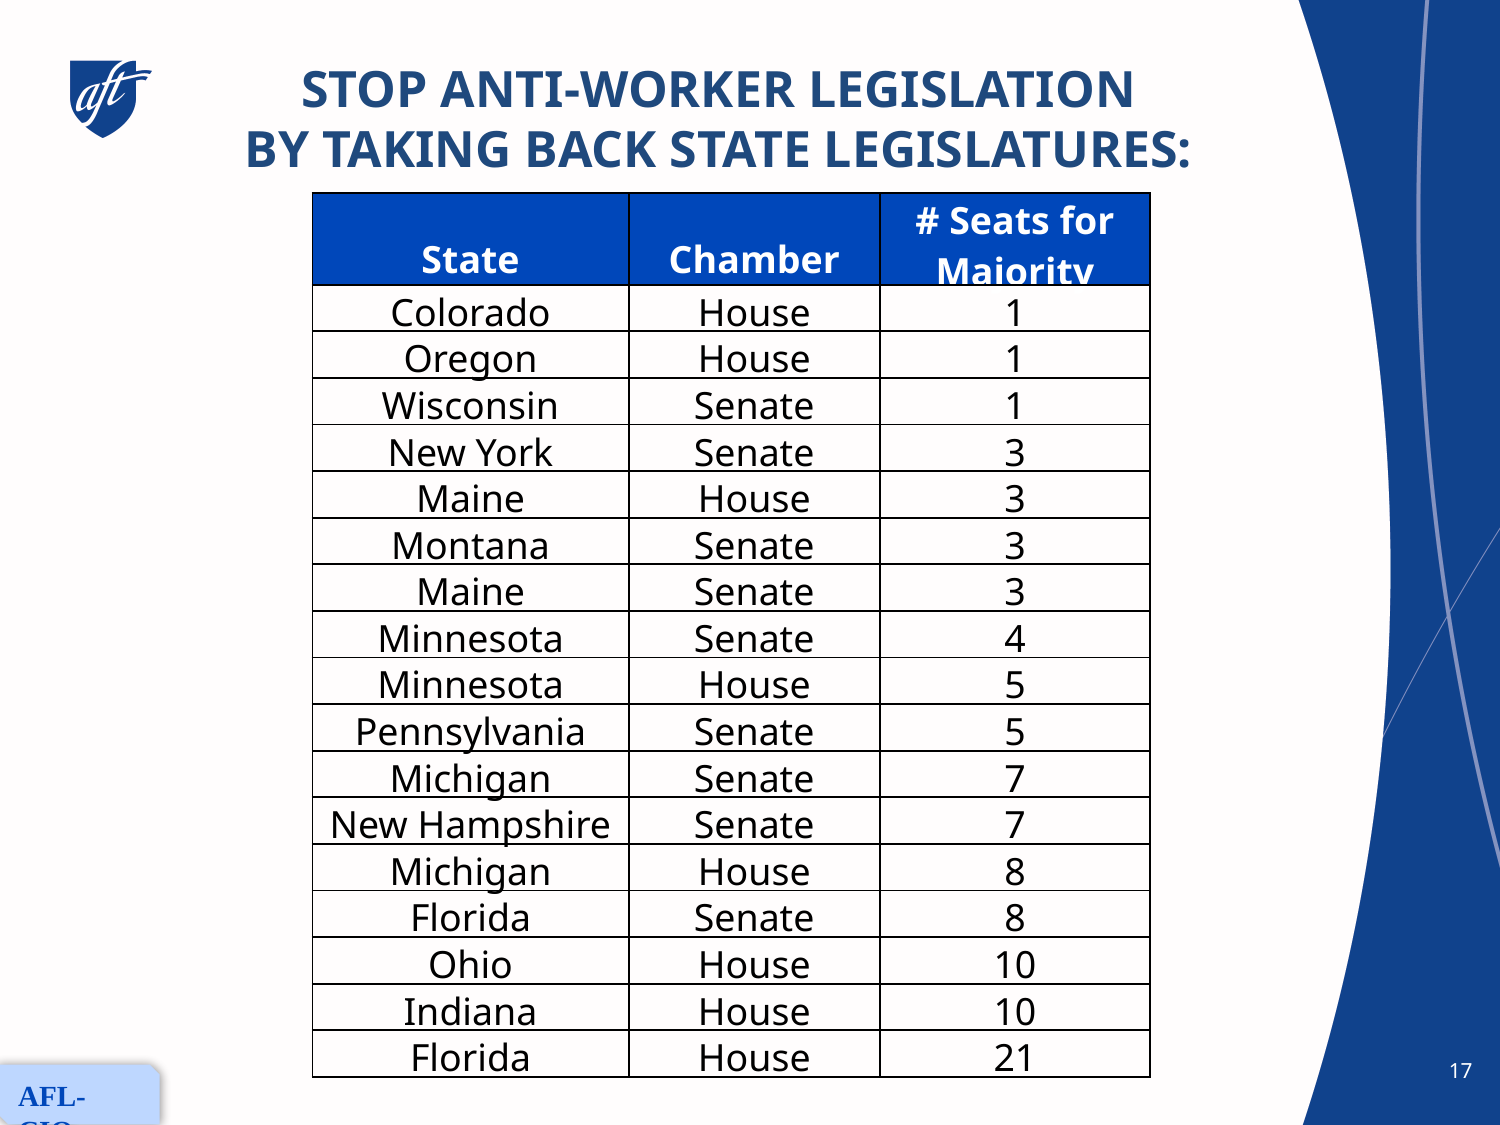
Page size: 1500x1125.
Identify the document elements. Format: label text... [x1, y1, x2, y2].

table_cell Michigan [313, 845, 628, 890]
table_cell 21 [881, 1031, 1149, 1076]
table_cell House [630, 845, 879, 890]
table_cell Florida [313, 1031, 628, 1076]
table_cell 5 [881, 658, 1149, 703]
table_cell Colorado [313, 286, 628, 330]
table_cell House [630, 286, 879, 330]
table_cell Minnesota [313, 658, 628, 703]
table_cell Montana [313, 519, 628, 563]
table_cell House [630, 985, 879, 1029]
table_cell House [630, 1031, 879, 1076]
table_cell New Hampshire [313, 798, 628, 843]
table_cell Indiana [313, 985, 628, 1029]
table_cell Senate [630, 798, 879, 843]
table_cell New York [313, 425, 628, 470]
table_cell Senate [630, 705, 879, 750]
table_cell Minnesota [313, 612, 628, 657]
table_cell 1 [881, 286, 1149, 330]
table_cell House [630, 472, 879, 517]
table_cell Senate [630, 565, 879, 610]
table_cell 1 [881, 332, 1149, 377]
table_cell Maine [313, 565, 628, 610]
table_cell Senate [630, 752, 879, 796]
text_box AFL-CIO [0, 1064, 160, 1125]
text_box [78, 1017, 1489, 1125]
table_cell House [630, 938, 879, 983]
text_box STOP ANTI-WORKER LEGISLATION BY TAKING BACK STATE LEGISLATURES: [99, 49, 1350, 185]
table_cell 8 [881, 891, 1149, 936]
table_cell Florida [313, 891, 628, 936]
table_cell 5 [881, 705, 1149, 750]
table_cell Michigan [313, 752, 628, 796]
picture [0, 1118, 7, 1125]
table_cell 8 [881, 845, 1149, 890]
table_cell Ohio [313, 938, 628, 983]
table_cell Senate [630, 519, 879, 563]
table_cell Pennsylvania [313, 705, 628, 750]
table_cell Senate [630, 425, 879, 470]
table_cell 10 [881, 985, 1149, 1029]
table_cell 3 [881, 519, 1149, 563]
table_cell Senate [630, 612, 879, 657]
table_cell Senate [630, 891, 879, 936]
picture [0, 0, 1500, 1125]
table_cell 4 [881, 612, 1149, 657]
table_cell House [630, 658, 879, 703]
table_cell Oregon [313, 332, 628, 377]
table_cell Wisconsin [313, 379, 628, 424]
table_header State [313, 194, 628, 284]
slide_number 17 [1174, 1049, 1488, 1101]
table_cell Senate [630, 379, 879, 424]
table_header Chamber [630, 194, 879, 284]
table_cell Maine [313, 472, 628, 517]
table_cell 3 [881, 565, 1149, 610]
table_cell House [630, 332, 879, 377]
table_cell 7 [881, 752, 1149, 796]
table_cell 3 [881, 425, 1149, 470]
table_cell 7 [881, 798, 1149, 843]
table_cell 1 [881, 379, 1149, 424]
table_cell 10 [881, 938, 1149, 983]
table_cell 3 [881, 472, 1149, 517]
table_header # Seats for Majority [881, 194, 1149, 284]
